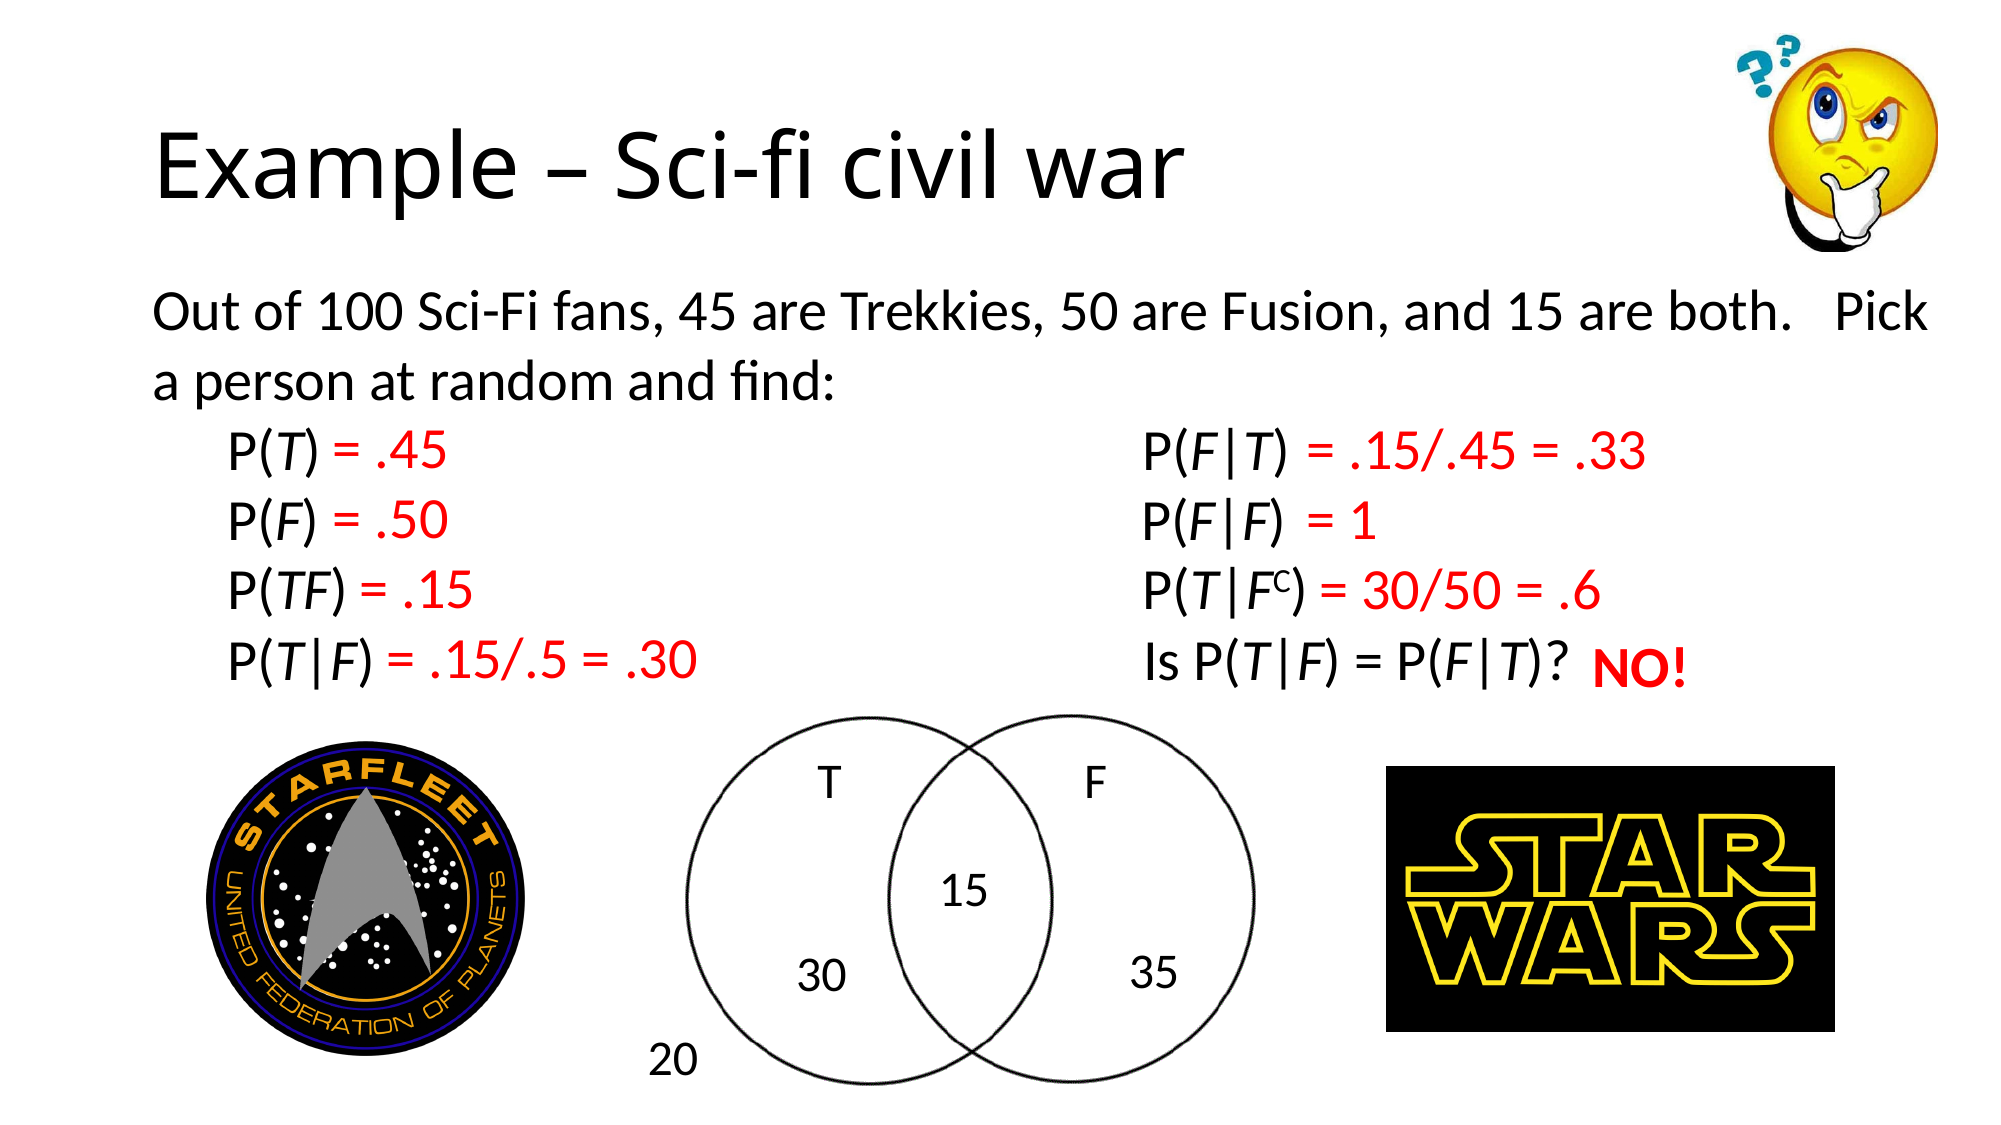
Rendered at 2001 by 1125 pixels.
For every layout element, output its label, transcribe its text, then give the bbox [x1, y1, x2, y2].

text_box = .45 = .50 = .15 = .15/.5 = .30 [318, 402, 809, 698]
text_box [632, 740, 1206, 1094]
picture [206, 741, 525, 1056]
text_box Out of 100 Sci-Fi fans, 45 are Trekkies, 50 are Fusion, and 15 are both. Pick a person at random and find: P(T) P(F|T) P(F) P(F|F) P(TF) P(T|FC) P(T|F) Is P(T|F) = P(F|T)? [137, 264, 1977, 700]
text_box NO! [1577, 621, 1736, 707]
picture [677, 708, 1264, 1091]
title Example – Sci-fi civil war [137, 59, 1863, 264]
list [1386, 766, 1835, 1032]
text_box = .15/.45 = .33 = 1 = 30/50 = .6 [1291, 403, 1787, 629]
picture [1735, 33, 1938, 252]
